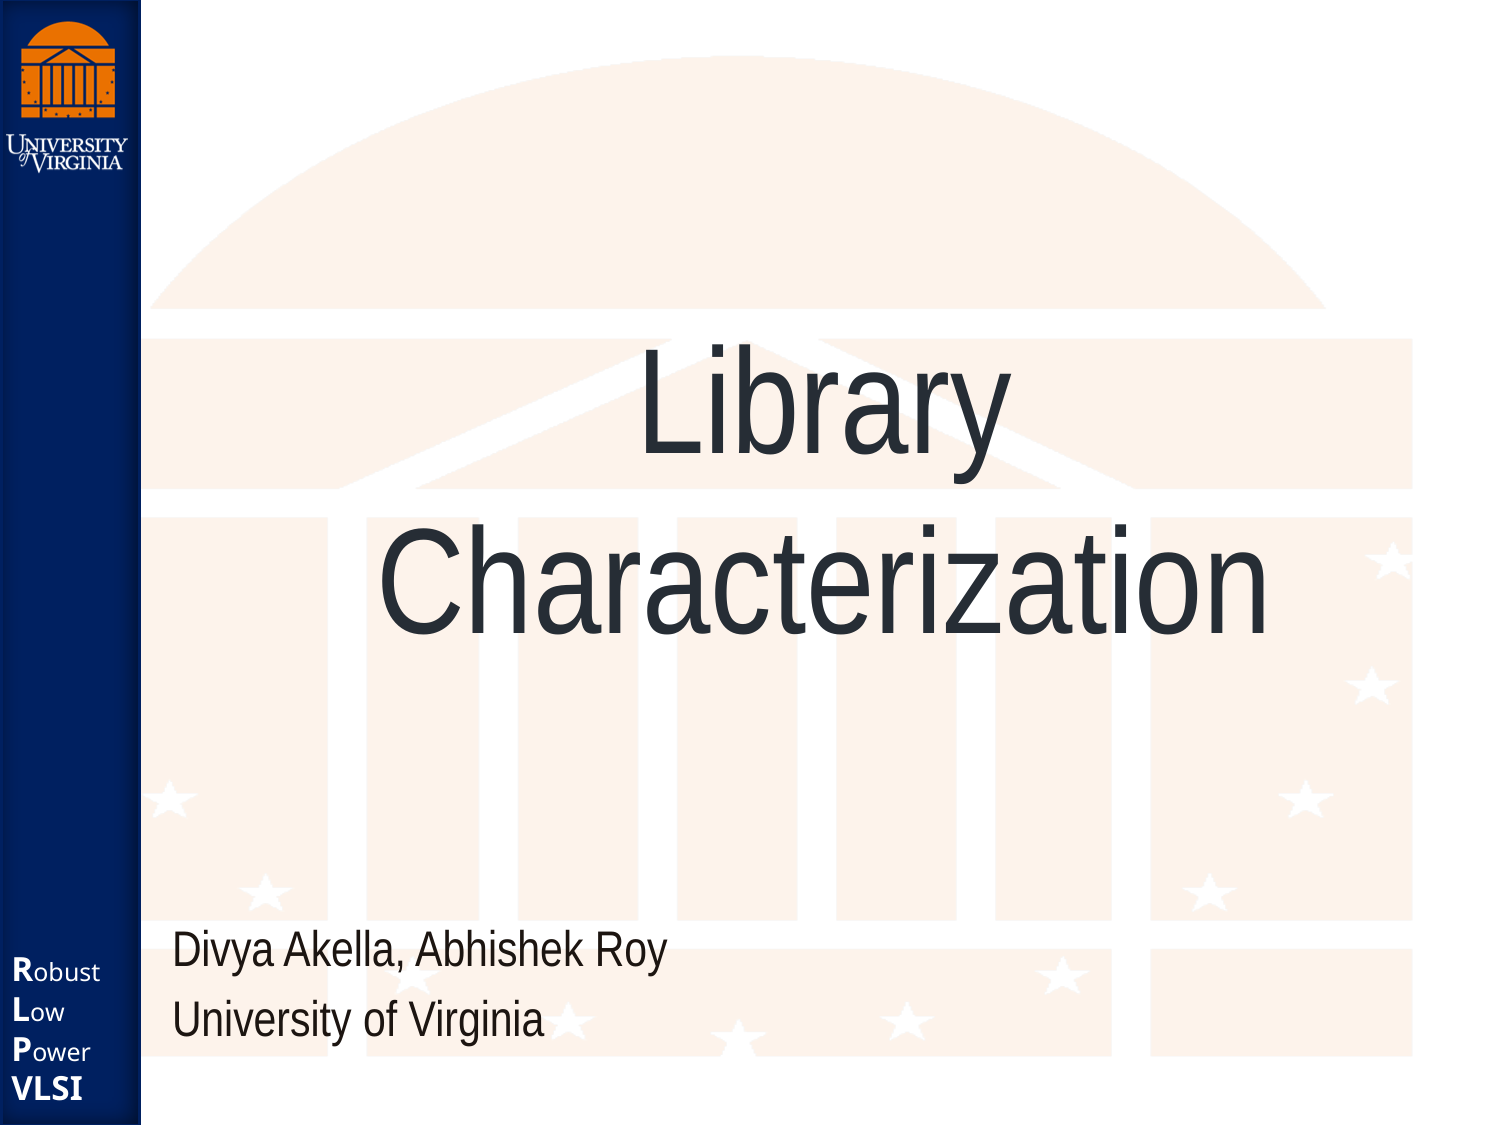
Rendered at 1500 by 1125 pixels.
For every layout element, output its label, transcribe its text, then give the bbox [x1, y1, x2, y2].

title Library Characterization [158, 279, 1491, 672]
subtitle Divya Akella, Abhishek Roy University of Virginia [157, 908, 1173, 1125]
picture [0, 0, 141, 1125]
